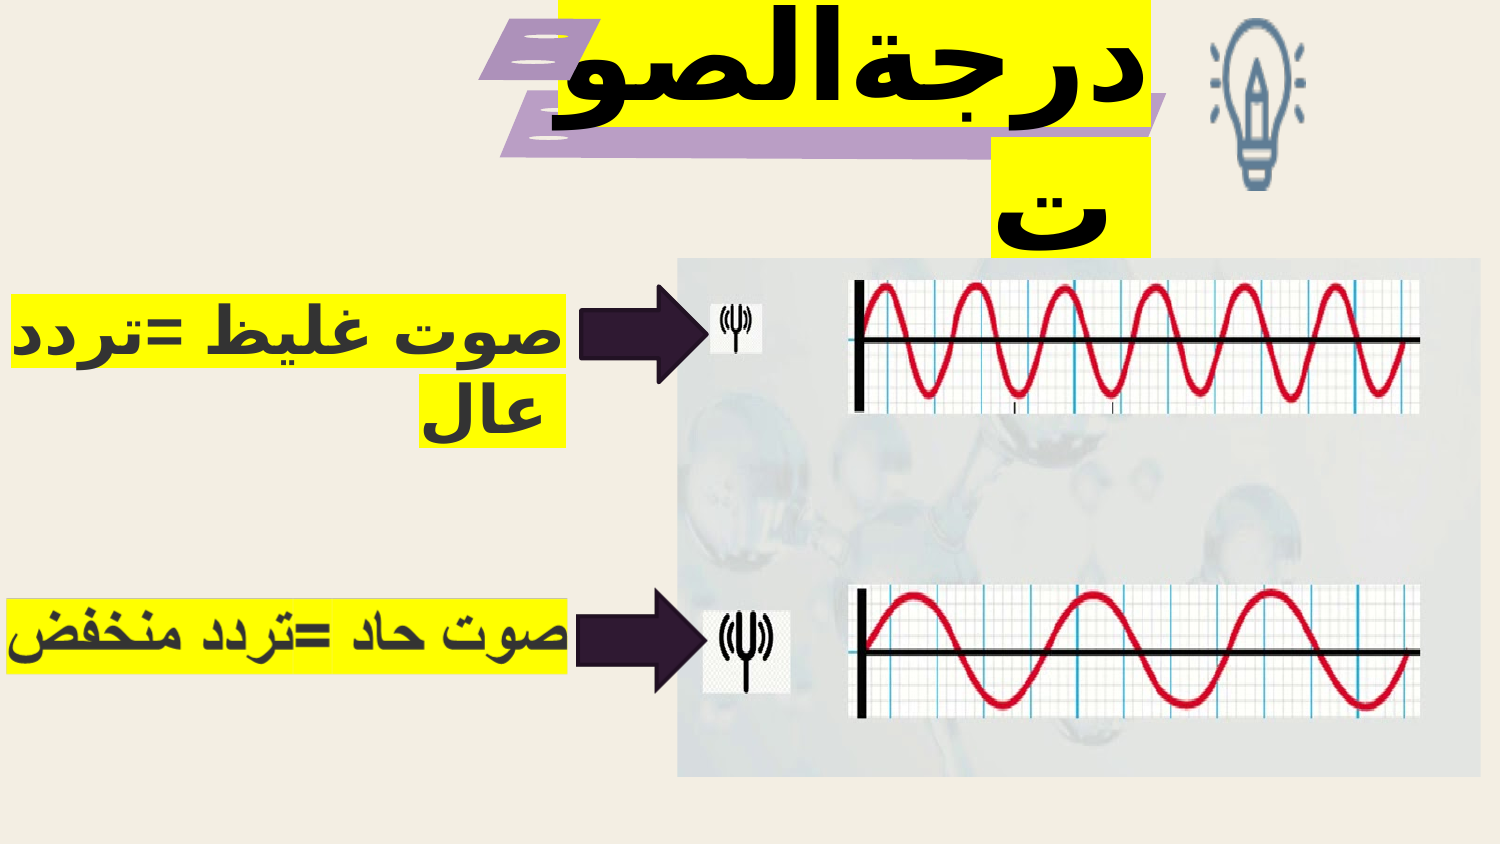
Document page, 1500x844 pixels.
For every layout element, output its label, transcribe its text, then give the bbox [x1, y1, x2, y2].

text_box صوت غليظ =تردد عال [0, 280, 582, 455]
text_box [579, 284, 671, 385]
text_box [477, 18, 1167, 161]
picture [1210, 18, 1306, 192]
picture [0, 258, 1481, 777]
